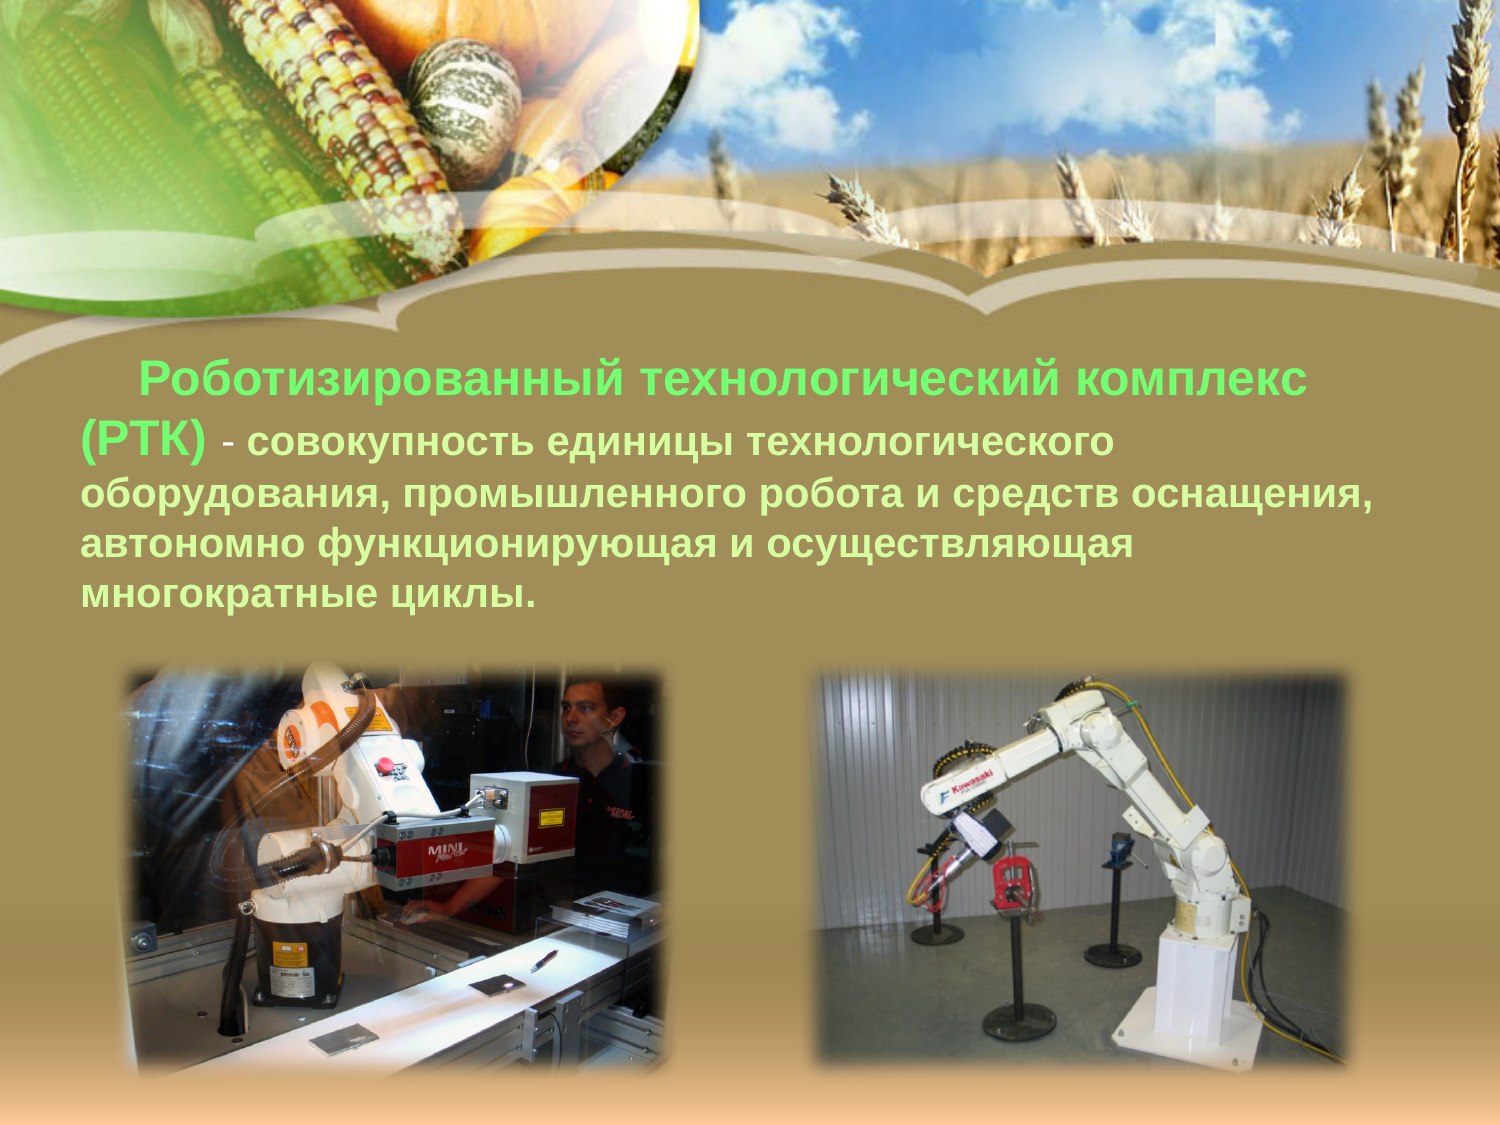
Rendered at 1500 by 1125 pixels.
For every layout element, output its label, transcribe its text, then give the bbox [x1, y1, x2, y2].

picture [0, 0, 1500, 1083]
list Роботизированный технологический комплекс (РТК) - совокупность единицы технологического оборудования, промышленного робота и средств оснащения, автономно функционирующая и осуществляющая многократные циклы. [64, 338, 1447, 657]
